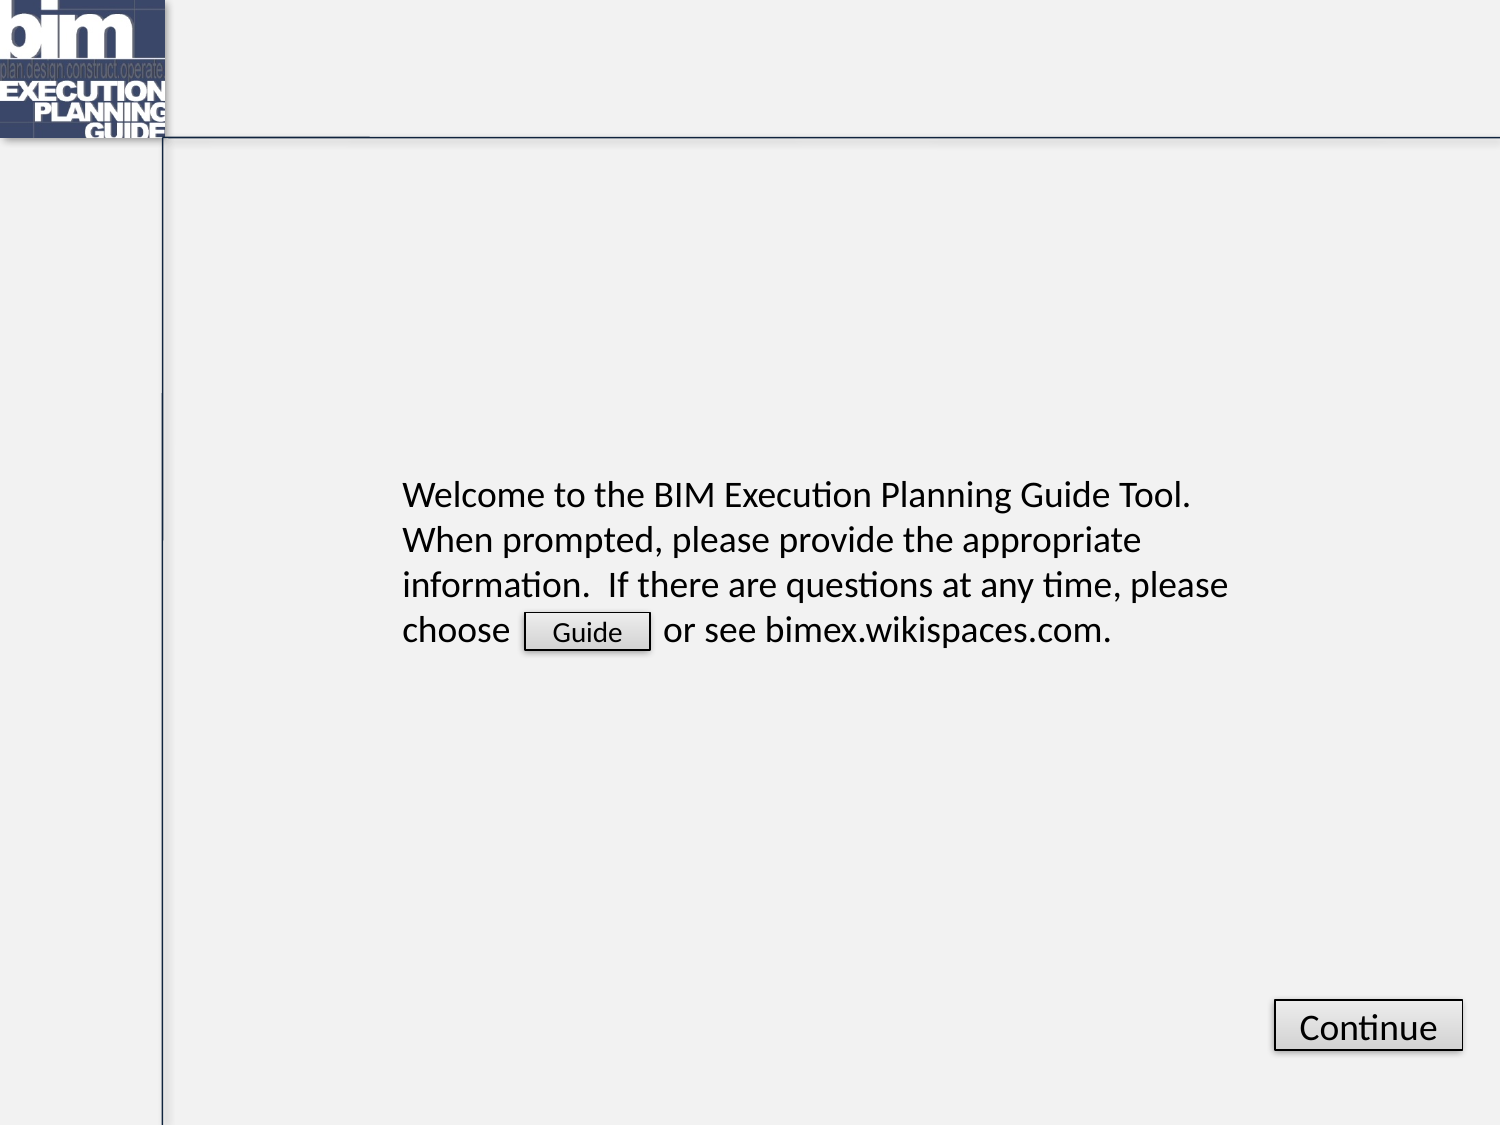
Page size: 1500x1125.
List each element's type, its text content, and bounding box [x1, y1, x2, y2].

text_box Welcome to the BIM Execution Planning Guide Tool. When prompted, please provide the appropriate information. If there are questions at any time, please choose or see bimex.wikispaces.com. [387, 462, 1313, 658]
text_box Continue [387, 633, 652, 637]
picture [0, 0, 166, 138]
text_box Continue [1274, 999, 1463, 1051]
